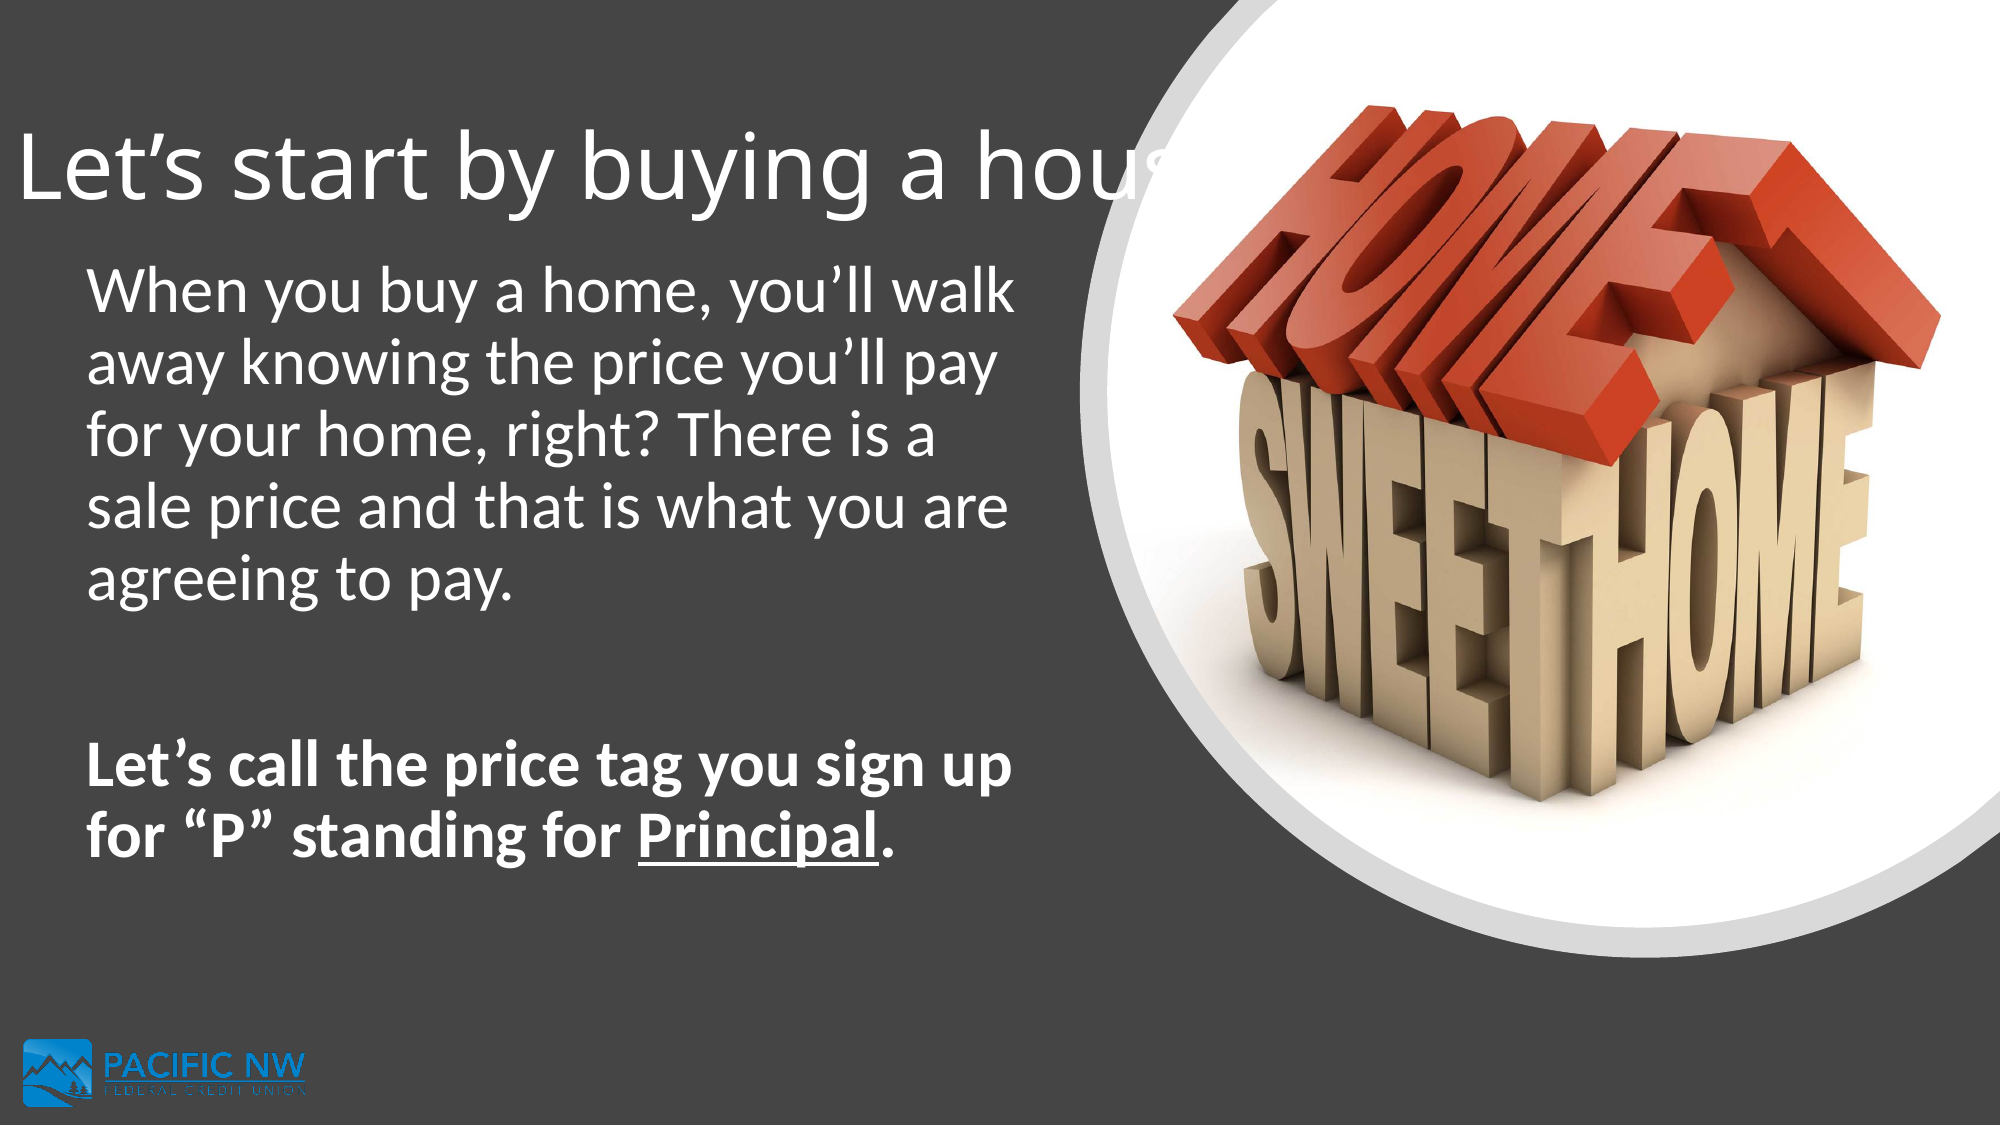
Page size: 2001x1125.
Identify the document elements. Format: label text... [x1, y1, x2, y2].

title Let’s start by buying a house! [0, 58, 1107, 276]
picture [1107, 0, 2000, 928]
picture [23, 1039, 305, 1108]
text_box [1460, 928, 1830, 959]
list When you buy a home, you’ll walk away knowing the price you’ll pay for your home, right? There is a sale price and that is what you are agreeing to pay. Let’s call the price tag you sign up for “P” standing for Principal. [71, 247, 1032, 802]
text_box [1078, 215, 1107, 570]
